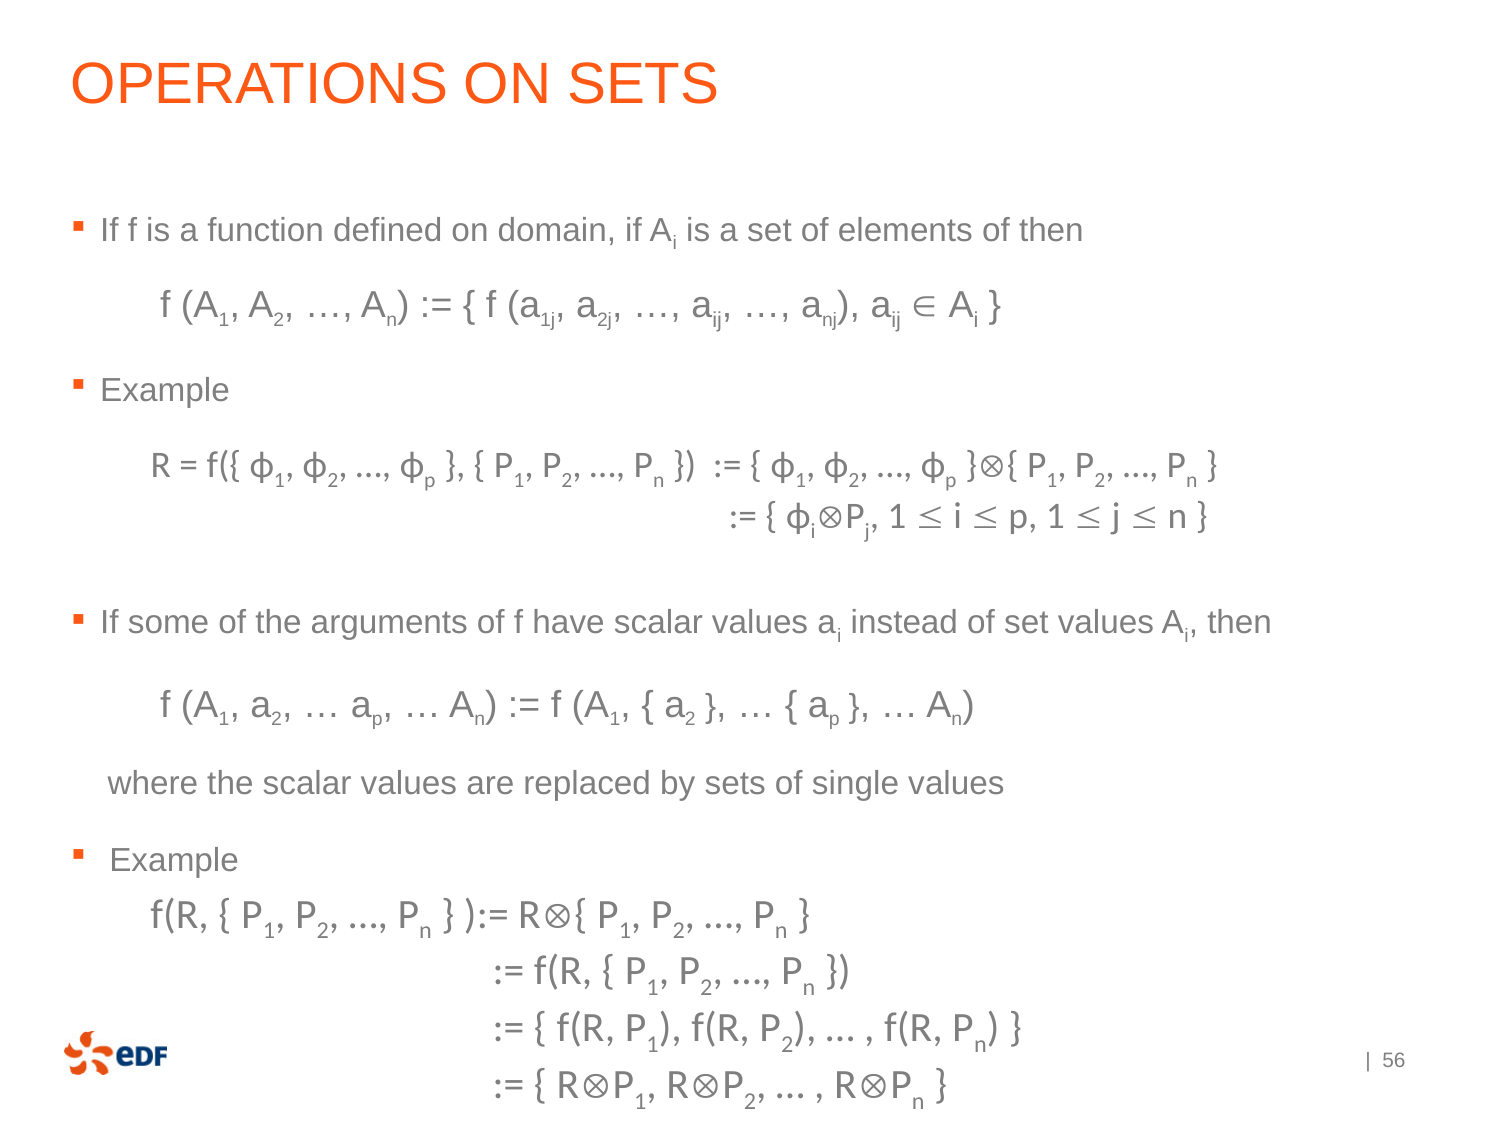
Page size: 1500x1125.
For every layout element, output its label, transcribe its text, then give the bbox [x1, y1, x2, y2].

text_box f(R, { P1, P2, …, Pn } ):= R{ P1, P2, …, Pn } := f(R, { P1, P2, …, Pn }) := { f(R, P1), f(R, P2), … , f(R, Pn) } := { RP1, RP2, … , RPn } [135, 879, 1233, 1122]
text_box f (A1, A2, …, An) := { f (a1j, a2j, …, aij, …, anj), aij  Ai } [145, 272, 1017, 339]
picture [64, 1031, 135, 1075]
title Operations on sets [64, 45, 1436, 185]
text_box f (A1, a2, … ap, … An) := f (A1, { a2 }, … { ap }, … An) [145, 672, 1001, 737]
text_box R = f({ ϕ1, ϕ2, …, ϕp }, { P1, P2, …, Pn }) := { ϕ1, ϕ2, …, ϕp }{ P1, P2, …, Pn } := { ϕiPj, 1  i  p, 1  j  n } [135, 432, 1447, 550]
